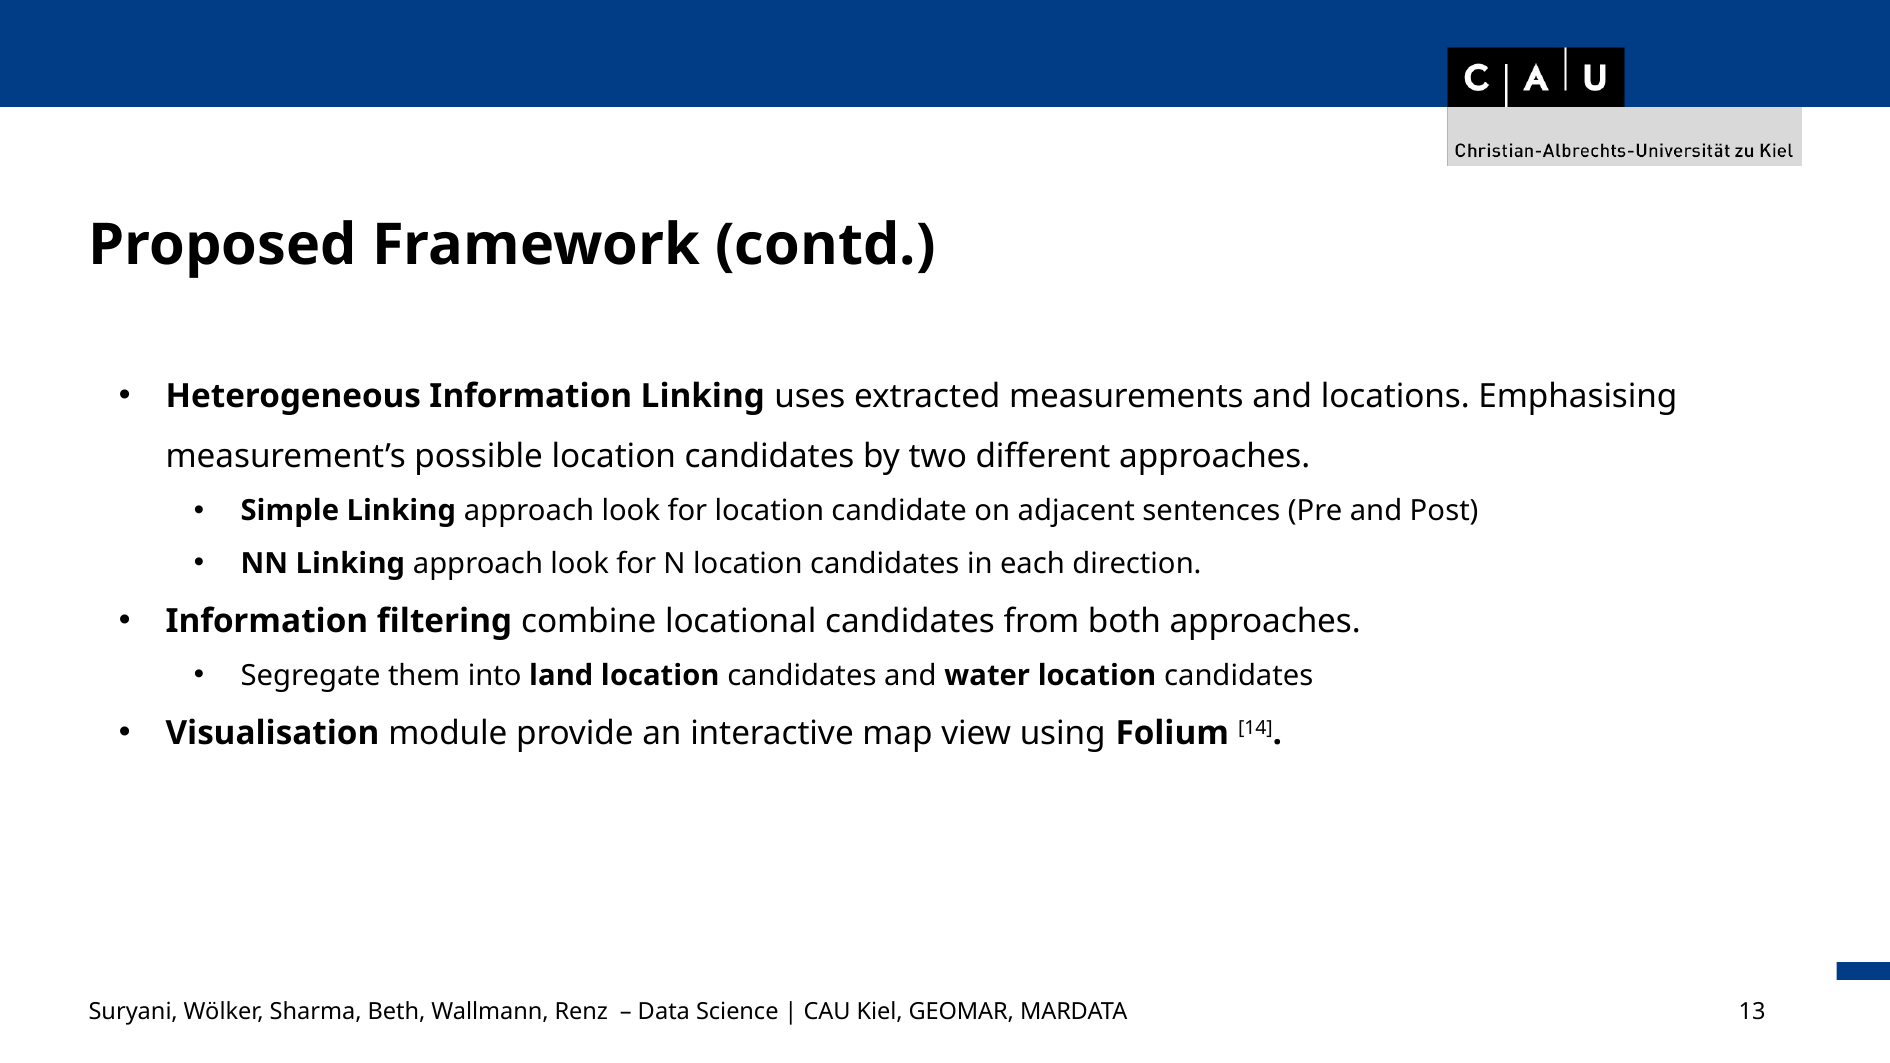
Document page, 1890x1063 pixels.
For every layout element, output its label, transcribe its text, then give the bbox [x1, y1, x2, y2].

text_box Proposed Framework (contd.) [88, 206, 1743, 313]
text_box Heterogeneous Information Linking uses extracted measurements and locations. Emphasising measurement’s possible location candidates by two different approaches. Simple Linking approach look for location candidate on adjacent sentences (Pre and Post) NN Linking approach look for N location candidates in each direction. Information filtering combine locational candidates from both approaches. Segregate them into land location candidates and water location candidates Visualisation module provide an interactive map view using Folium [14]. [88, 354, 1743, 869]
picture [0, 0, 1890, 166]
text_box Suryani, Wölker, Sharma, Beth, Wallmann, Renz – Data Science | CAU Kiel, GEOMAR, MARDATA 13 [88, 980, 1802, 1028]
